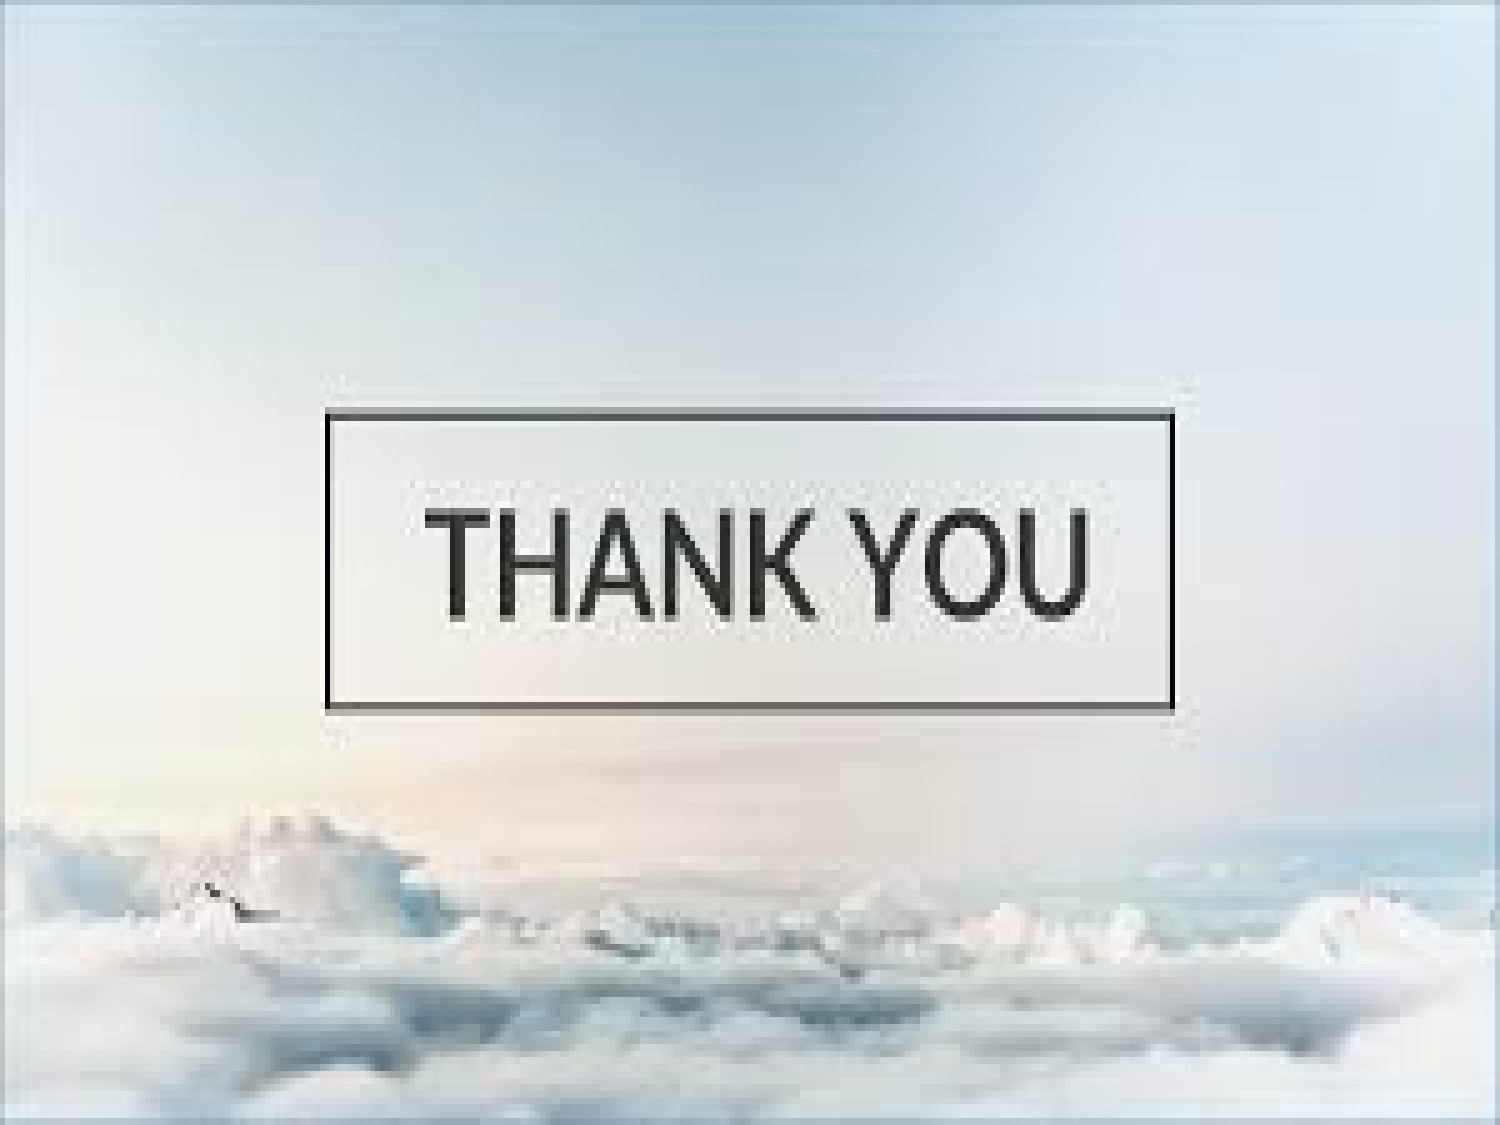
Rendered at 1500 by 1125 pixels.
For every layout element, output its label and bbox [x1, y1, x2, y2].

list [0, 0, 1500, 1125]
